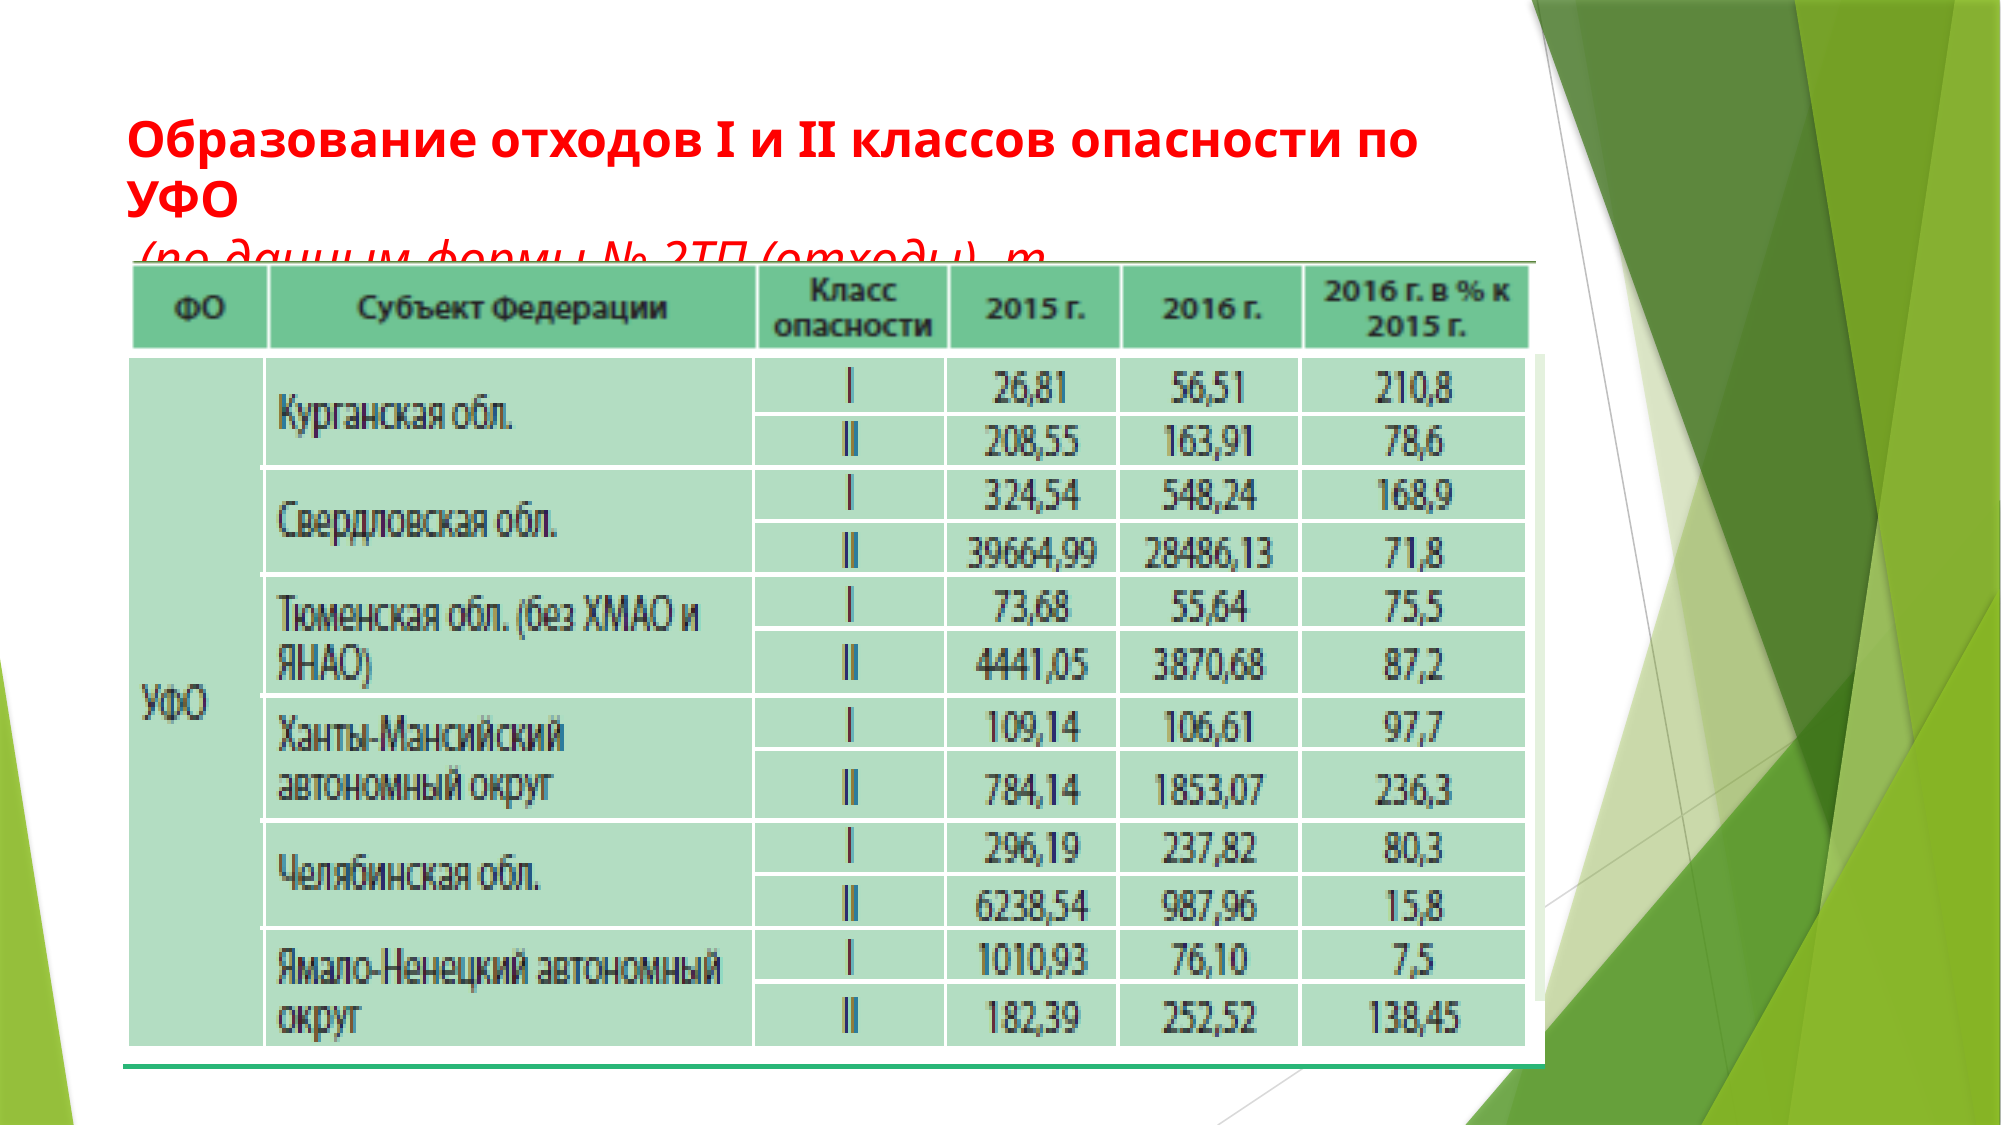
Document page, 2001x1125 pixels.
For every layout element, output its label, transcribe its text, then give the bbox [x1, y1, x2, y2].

title Образование отходов I и II классов опасности по УФО (по данным формы № 2ТП (отходы), т [110, 99, 1522, 281]
picture [130, 260, 1537, 353]
picture [120, 354, 1545, 1069]
